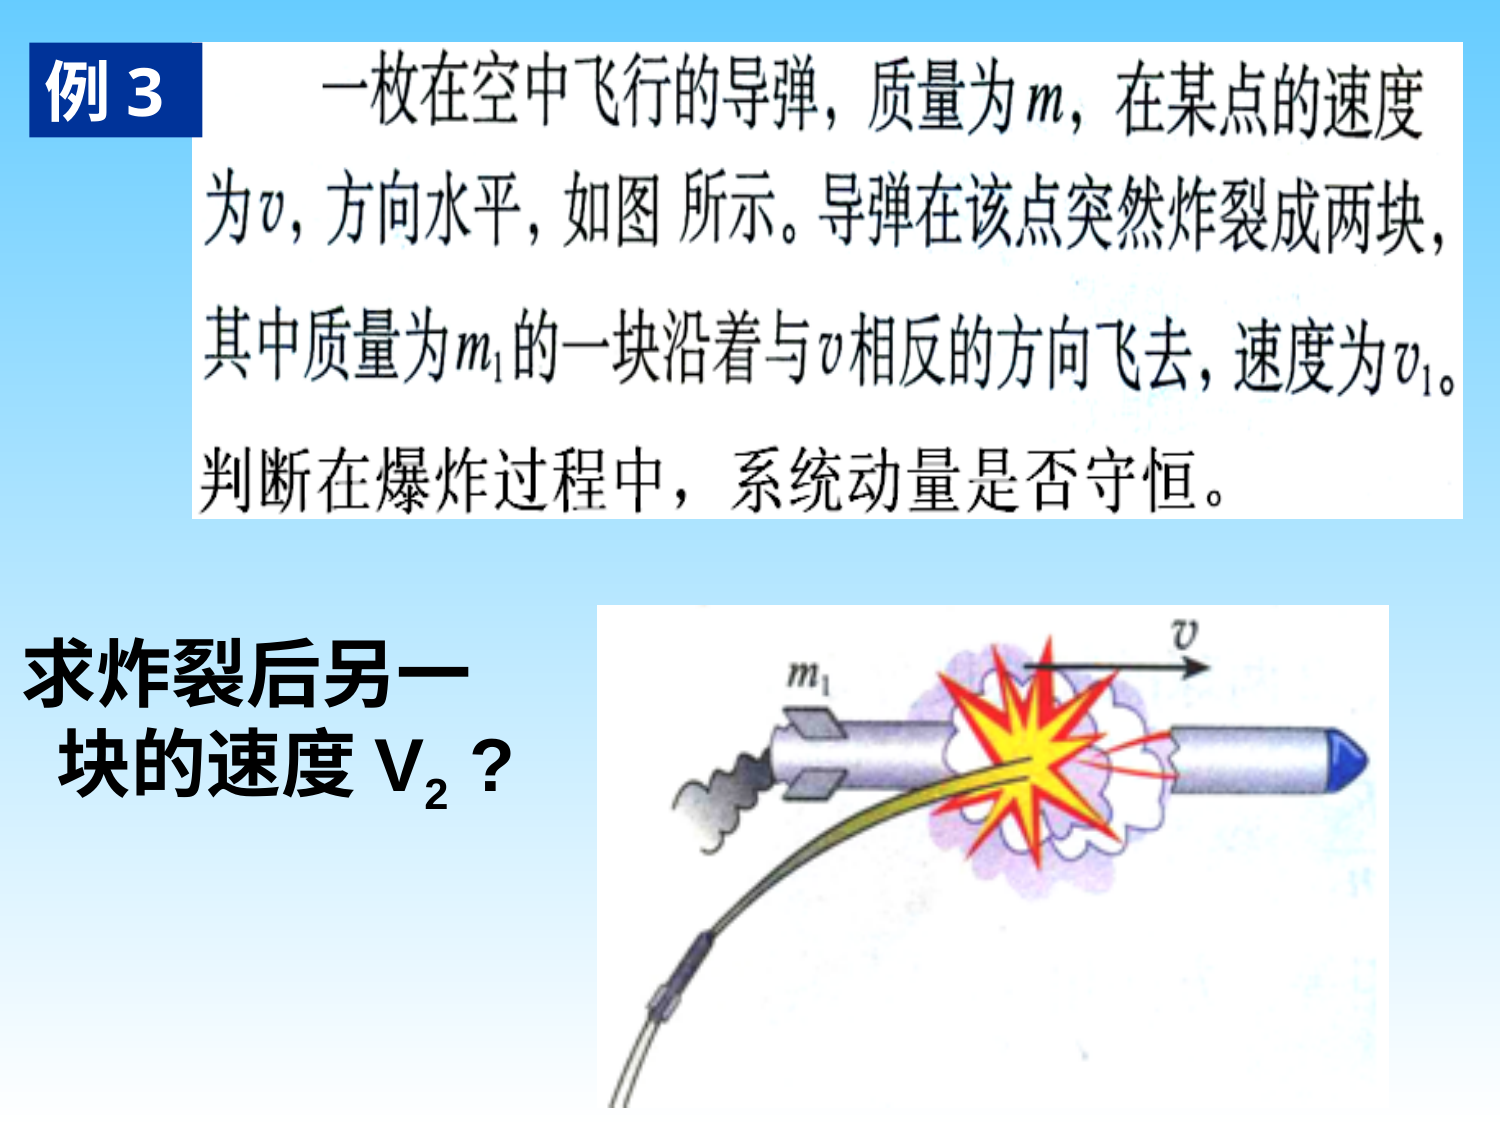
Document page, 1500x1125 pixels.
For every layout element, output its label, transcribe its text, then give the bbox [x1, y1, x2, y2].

text_box 求炸裂后另一 块的速度V2 ? [6, 618, 575, 826]
text_box 例3 [29, 42, 191, 138]
picture [192, 42, 1464, 519]
picture [597, 605, 1390, 1108]
